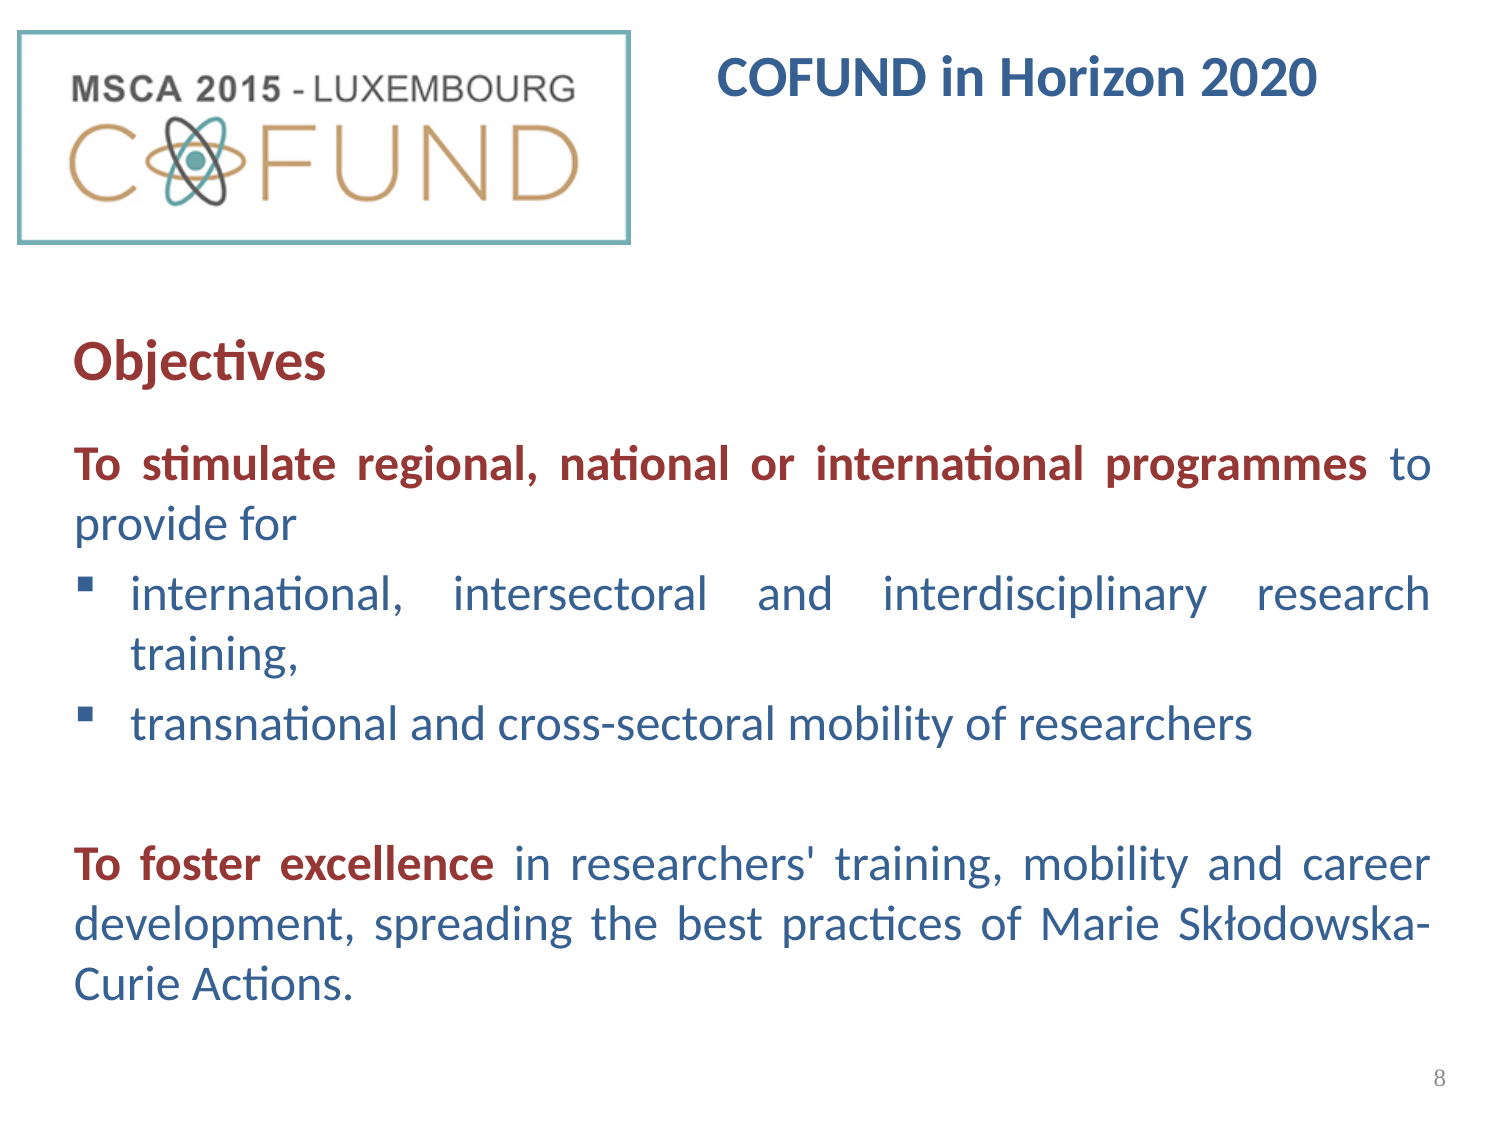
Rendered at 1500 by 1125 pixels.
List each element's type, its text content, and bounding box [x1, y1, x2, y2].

subtitle Objectives To stimulate regional, national or international programmes to provide for international, intersectoral and interdisciplinary research training, transnational and cross-sectoral mobility of researchers To foster excellence in researchers' training, mobility and career development, spreading the best practices of Marie Skłodowska-Curie Actions. [58, 314, 1447, 1118]
text_box COFUND in Horizon 2020 [702, 30, 1483, 245]
picture [17, 30, 631, 246]
footer 8 [986, 1046, 1462, 1107]
